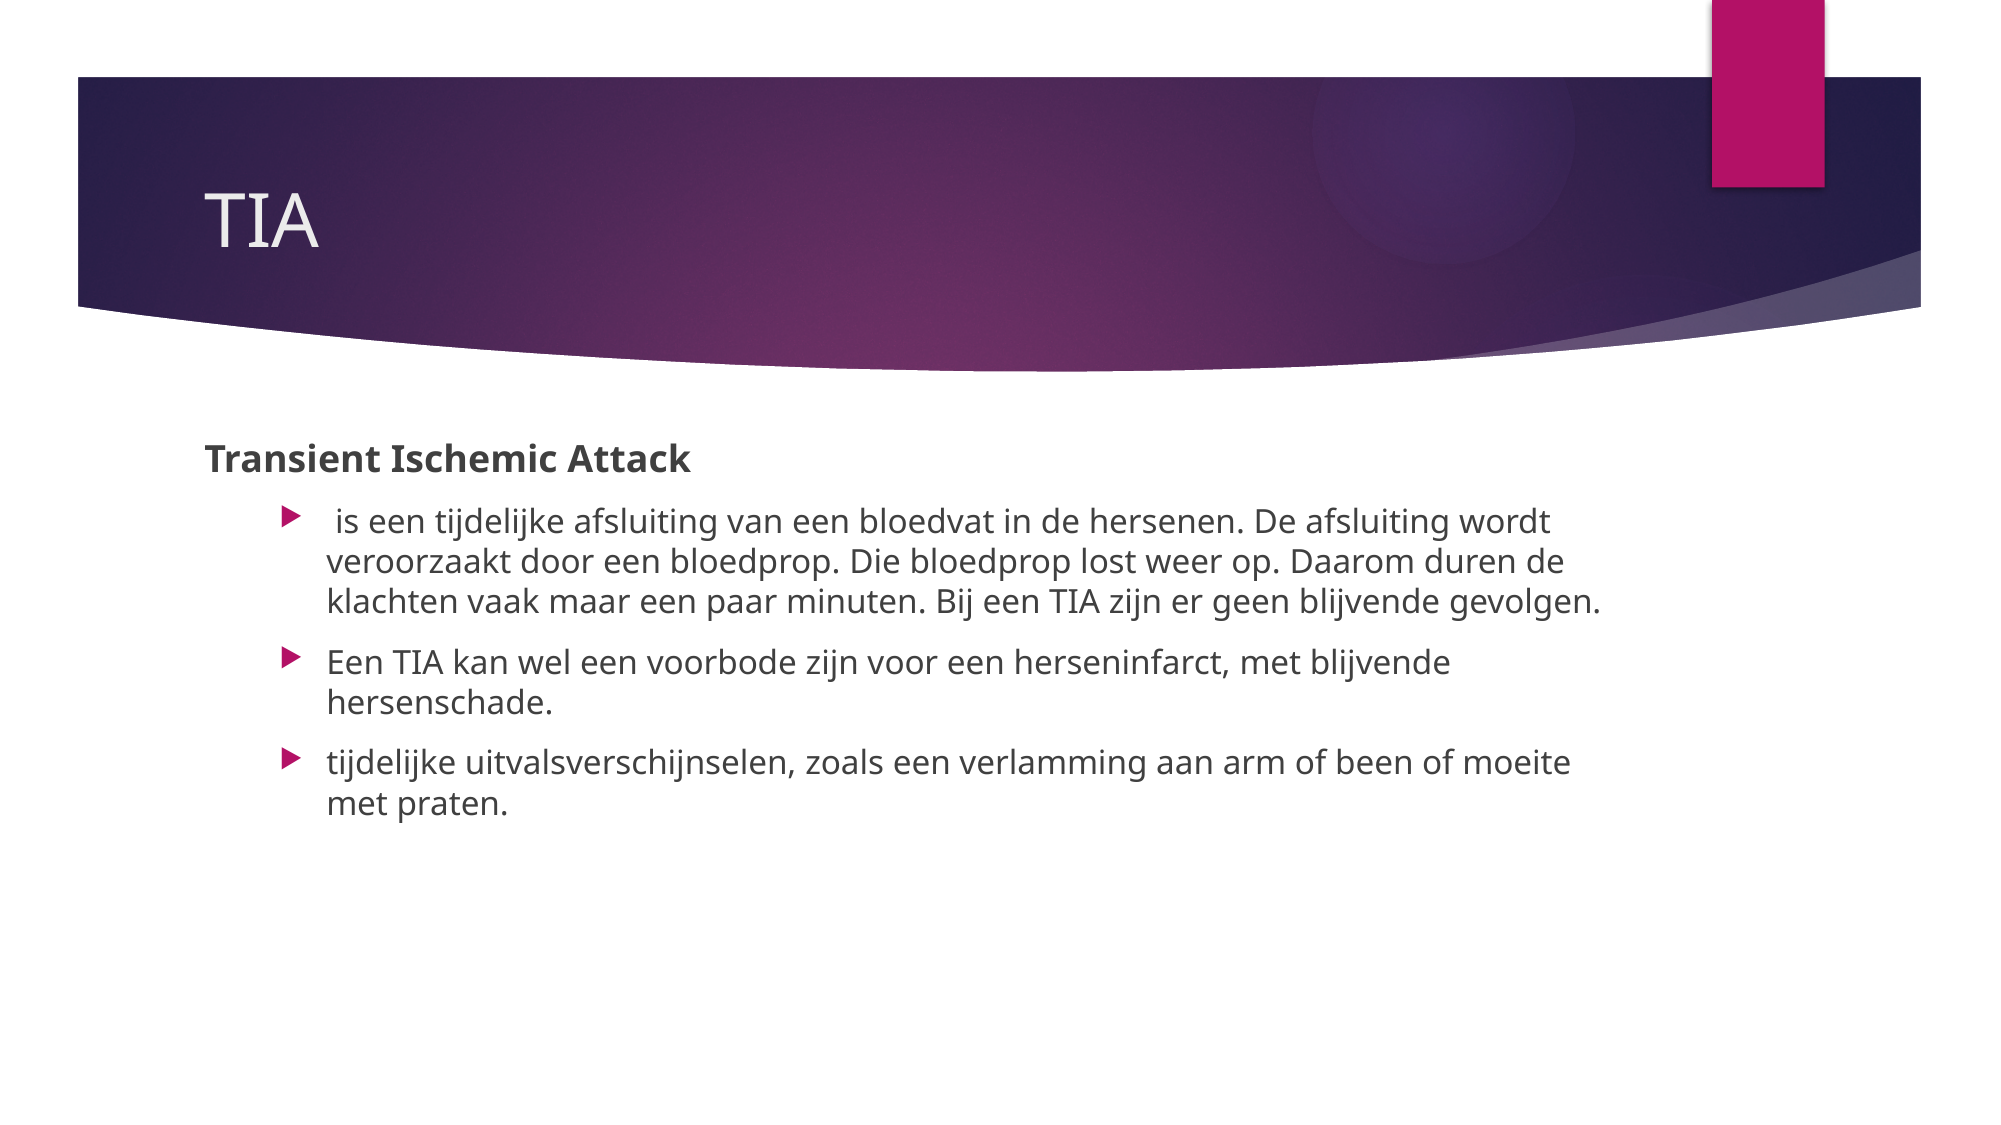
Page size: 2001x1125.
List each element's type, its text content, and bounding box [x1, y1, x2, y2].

list Transient Ischemic Attack is een tijdelijke afsluiting van een bloedvat in de hersenen. De afsluiting wordt veroorzaakt door een bloedprop. Die bloedprop lost weer op. Daarom duren de klachten vaak maar een paar minuten. Bij een TIA zijn er geen blijvende gevolgen. Een TIA kan wel een voorbode zijn voor een herseninfarct, met blijvende hersenschade. tijdelijke uitvalsverschijnselen, zoals een verlamming aan arm of been of moeite met praten. [189, 427, 1638, 988]
title TIA [189, 159, 1627, 276]
